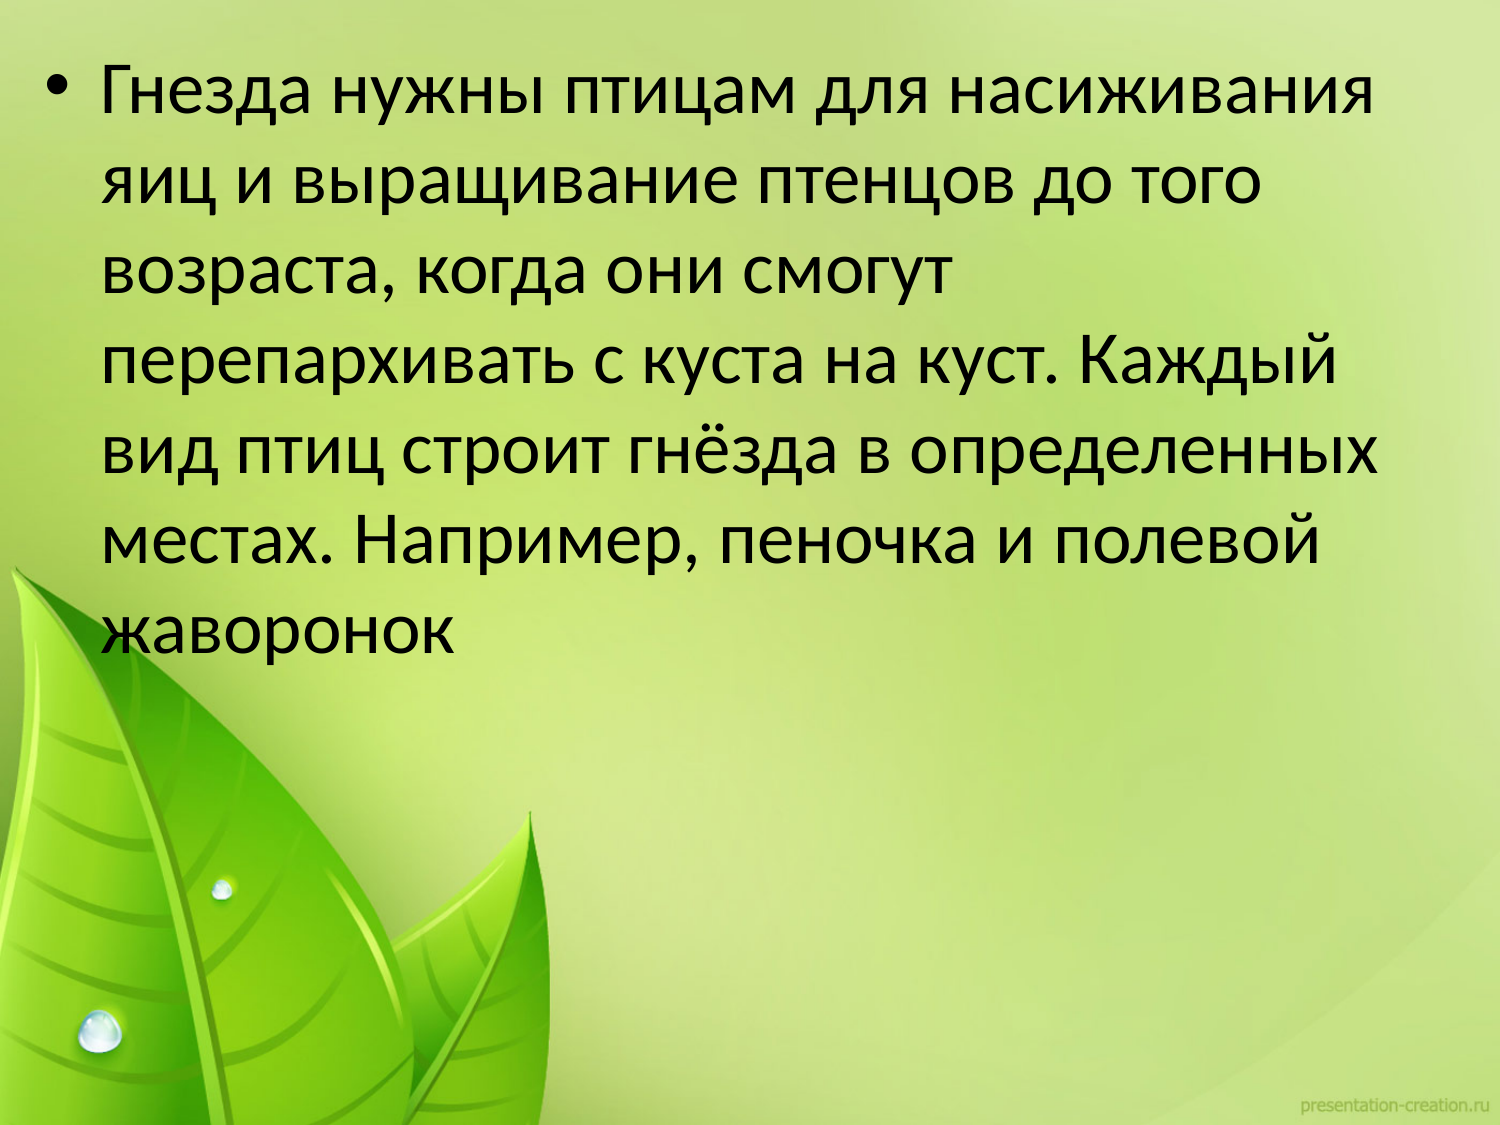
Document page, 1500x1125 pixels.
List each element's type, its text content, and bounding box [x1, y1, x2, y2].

list Гнезда нужны птицам для насиживания яиц и выращивание птенцов до того возраста, когда они смогут перепархивать с куста на куст. Каждый вид птиц строит гнёзда в определенных местах. Например, пеночка и полевой жаворонок [29, 30, 1424, 776]
picture [0, 0, 1500, 1125]
